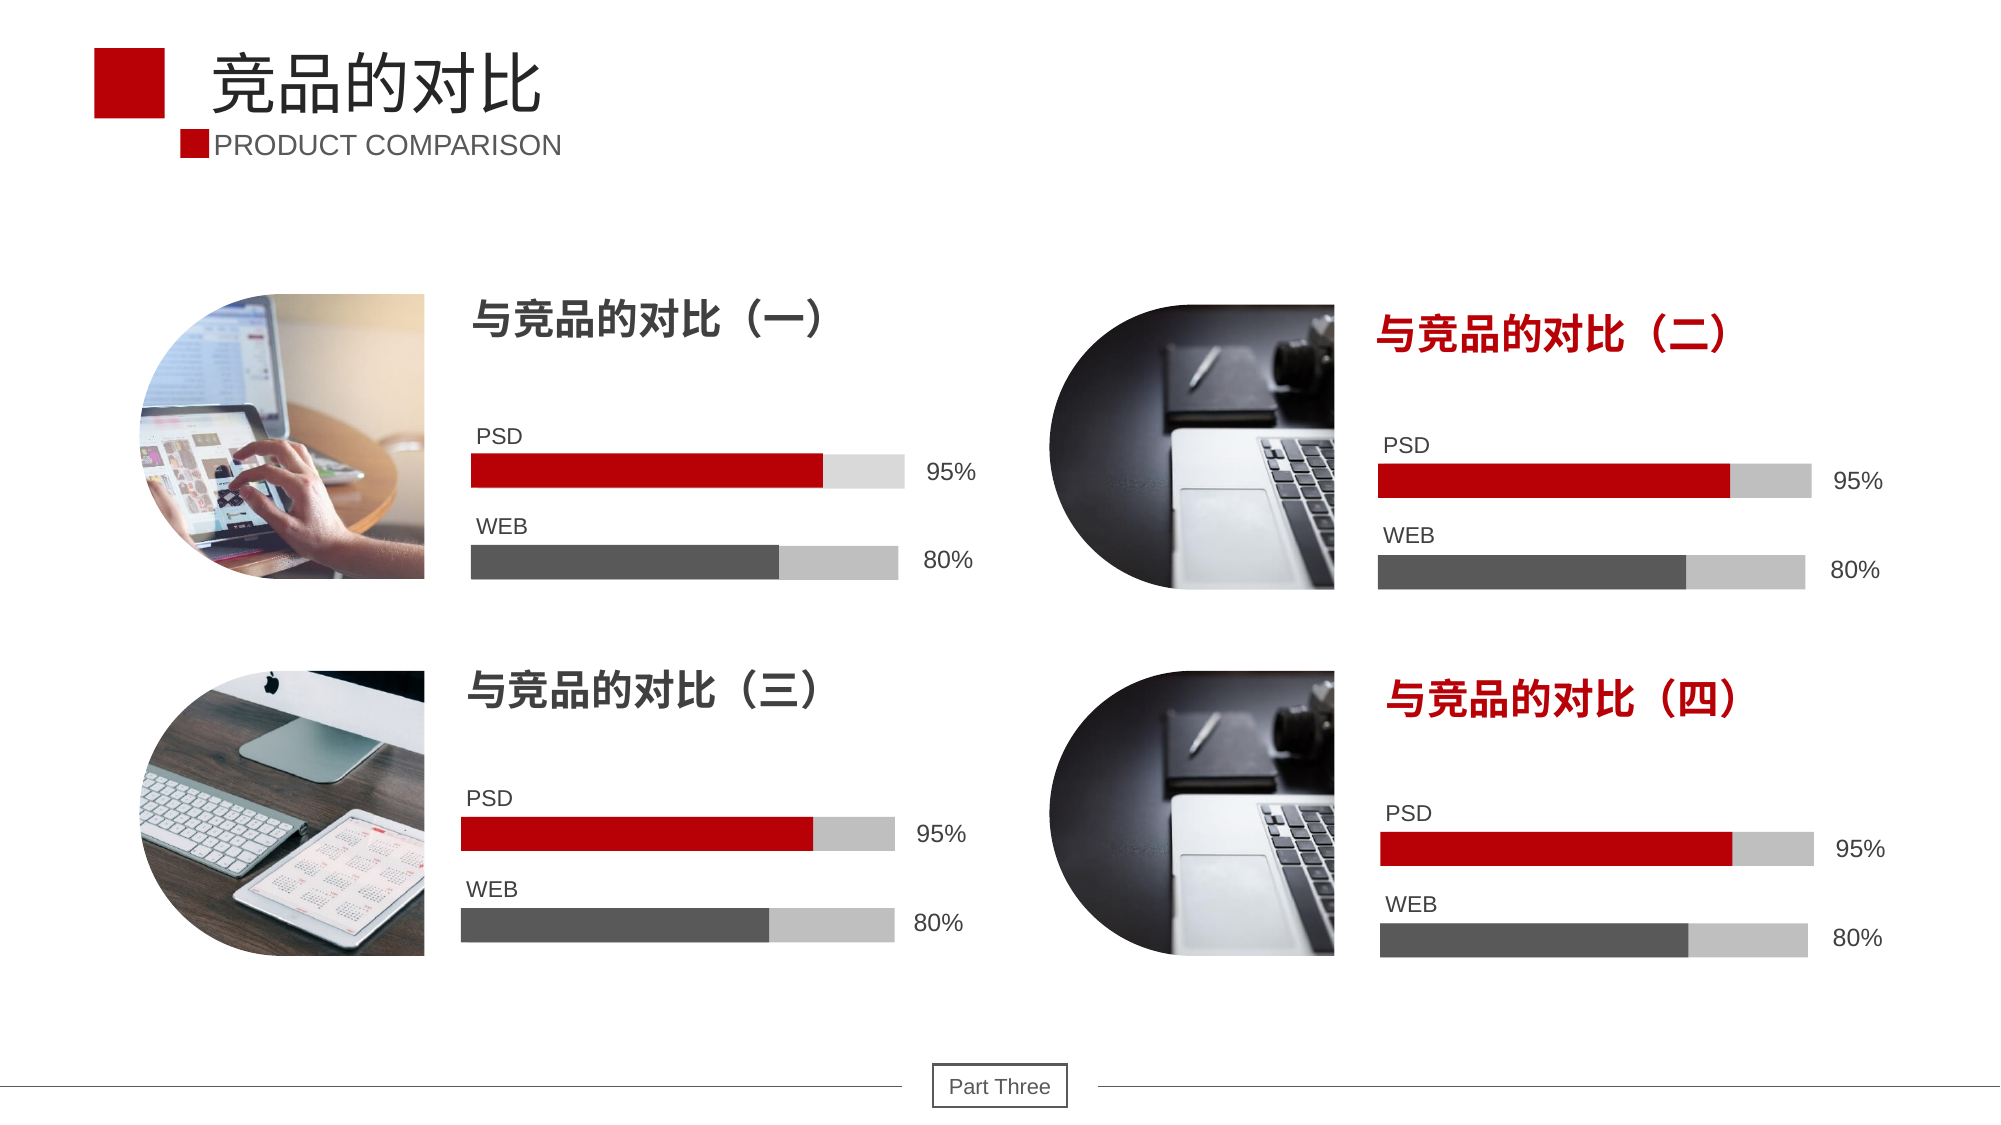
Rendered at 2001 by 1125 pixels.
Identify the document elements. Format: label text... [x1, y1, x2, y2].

text_box [93, 47, 166, 119]
text_box 与竞品的对比（四） [1370, 665, 1822, 730]
picture [139, 670, 425, 956]
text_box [1370, 791, 1952, 960]
picture [1049, 670, 1335, 956]
text_box PRODUCT COMPARISON [198, 118, 578, 169]
text_box 与竞品的对比（三） [451, 656, 903, 721]
text_box [179, 128, 198, 159]
text_box 与竞品的对比（一） [456, 285, 909, 351]
text_box 竞品的对比 [195, 34, 647, 129]
text_box 与竞品的对比（二） [1361, 300, 1813, 366]
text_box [1368, 423, 1950, 592]
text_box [461, 413, 1043, 583]
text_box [451, 776, 1033, 945]
picture [139, 294, 425, 580]
picture [1049, 304, 1335, 590]
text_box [0, 1064, 2000, 1108]
